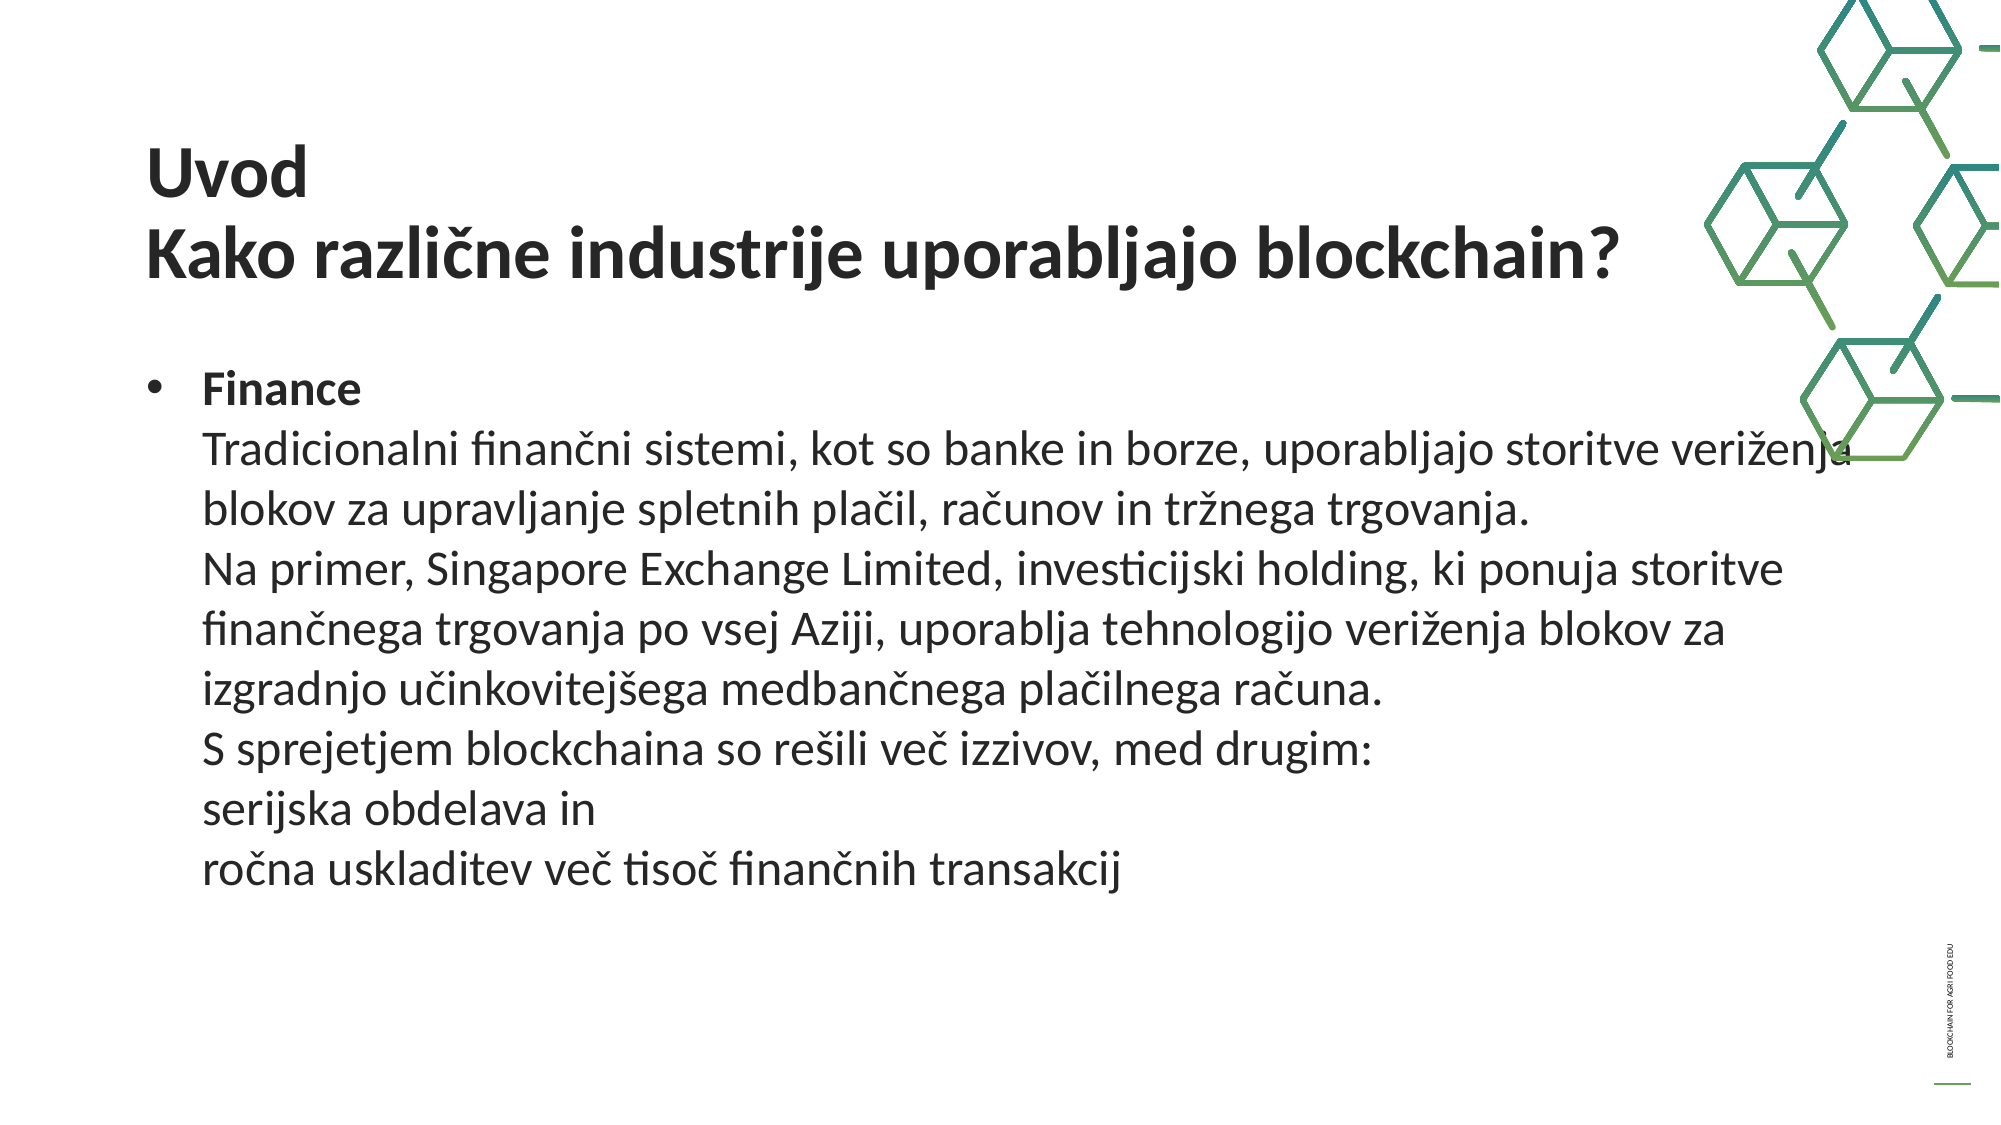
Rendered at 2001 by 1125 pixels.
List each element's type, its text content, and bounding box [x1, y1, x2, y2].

list Finance Tradicionalni finančni sistemi, kot so banke in borze, uporabljajo storitve veriženja blokov za upravljanje spletnih plačil, računov in tržnega trgovanja. Na primer, Singapore Exchange Limited, investicijski holding, ki ponuja storitve finančnega trgovanja po vsej Aziji, uporablja tehnologijo veriženja blokov za izgradnjo učinkovitejšega medbančnega plačilnega računa. S sprejetjem blockchaina so rešili več izzivov, med drugim: serijska obdelava in ročna uskladitev več tisoč finančnih transakcij [130, 348, 1869, 1080]
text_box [1703, 0, 2000, 462]
list Uvod Kako različne industrije uporabljajo blockchain? [130, 124, 1698, 337]
